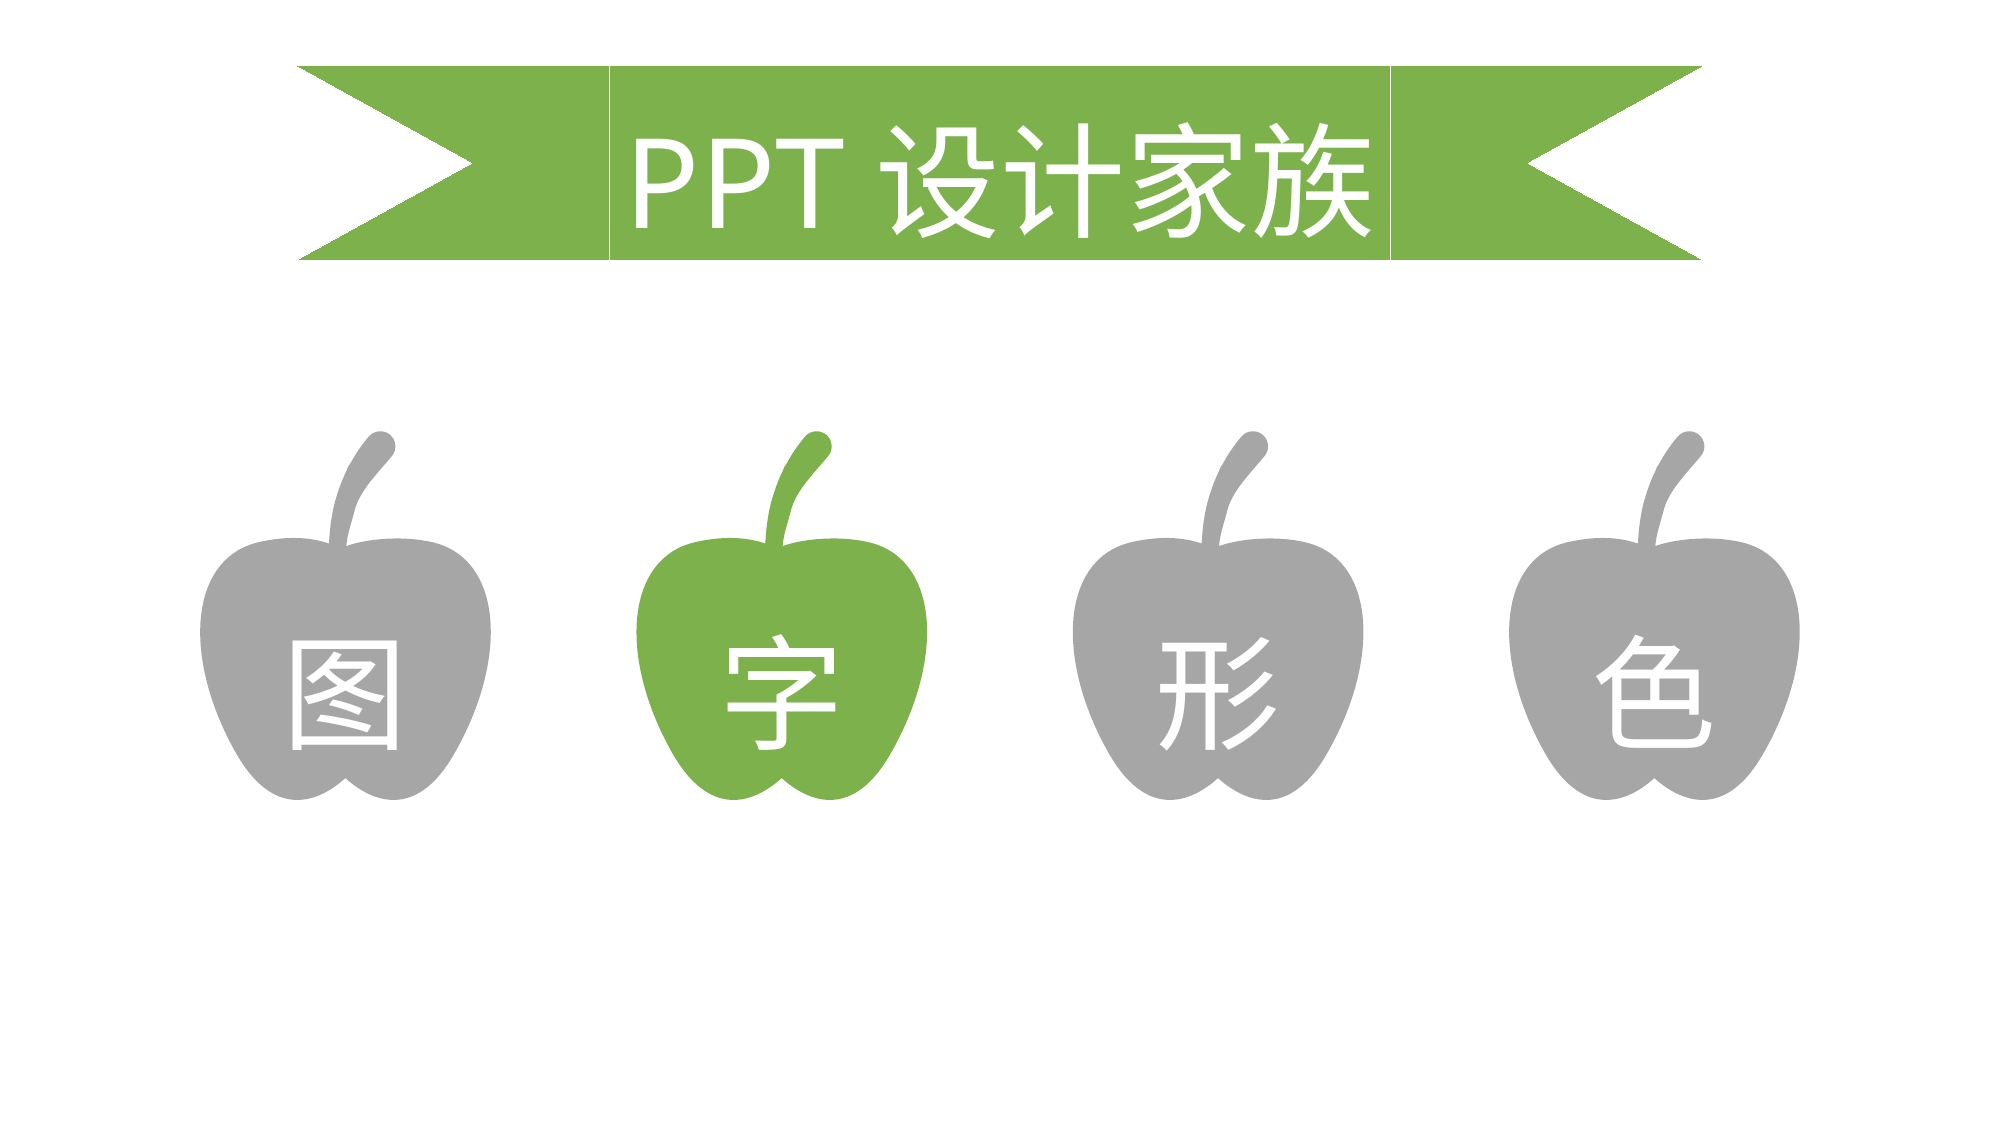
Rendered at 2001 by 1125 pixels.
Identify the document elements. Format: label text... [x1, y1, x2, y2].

text_box [1122, 136, 1706, 953]
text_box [200, 431, 491, 800]
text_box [1072, 431, 1364, 800]
text_box PPT设计家族 [295, 65, 1705, 261]
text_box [636, 431, 928, 800]
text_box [1509, 431, 1800, 800]
